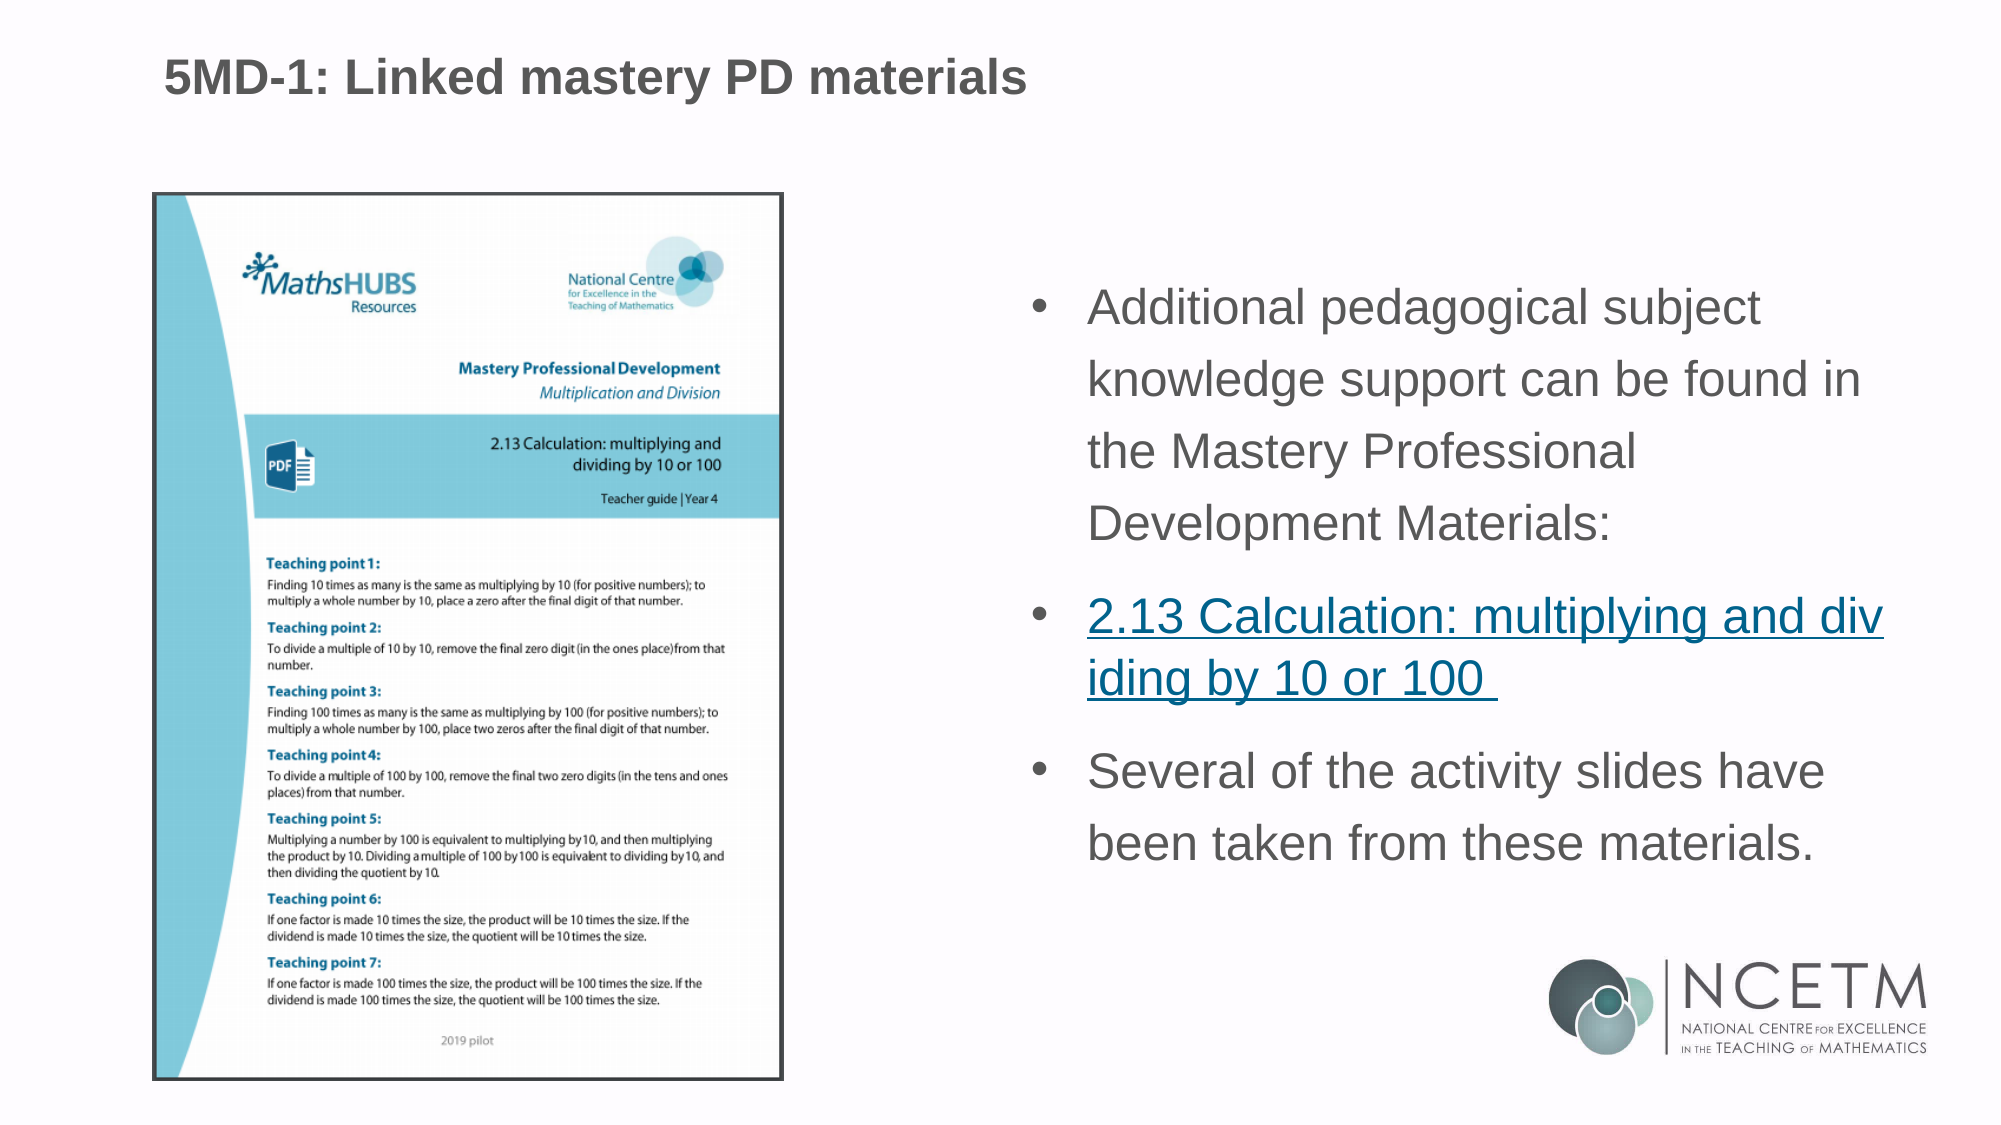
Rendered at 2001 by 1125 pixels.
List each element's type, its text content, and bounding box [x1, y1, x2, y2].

picture [0, 0, 2000, 1125]
list Additional pedagogical subject knowledge support can be found in the Mastery Professional Development Materials: 2.13 Calculation: multiplying and dividing by 10 or 100 Several of the activity slides have been taken from these materials. [1015, 255, 1900, 894]
title 5MD-1: Linked mastery PD materials [149, 43, 1860, 165]
